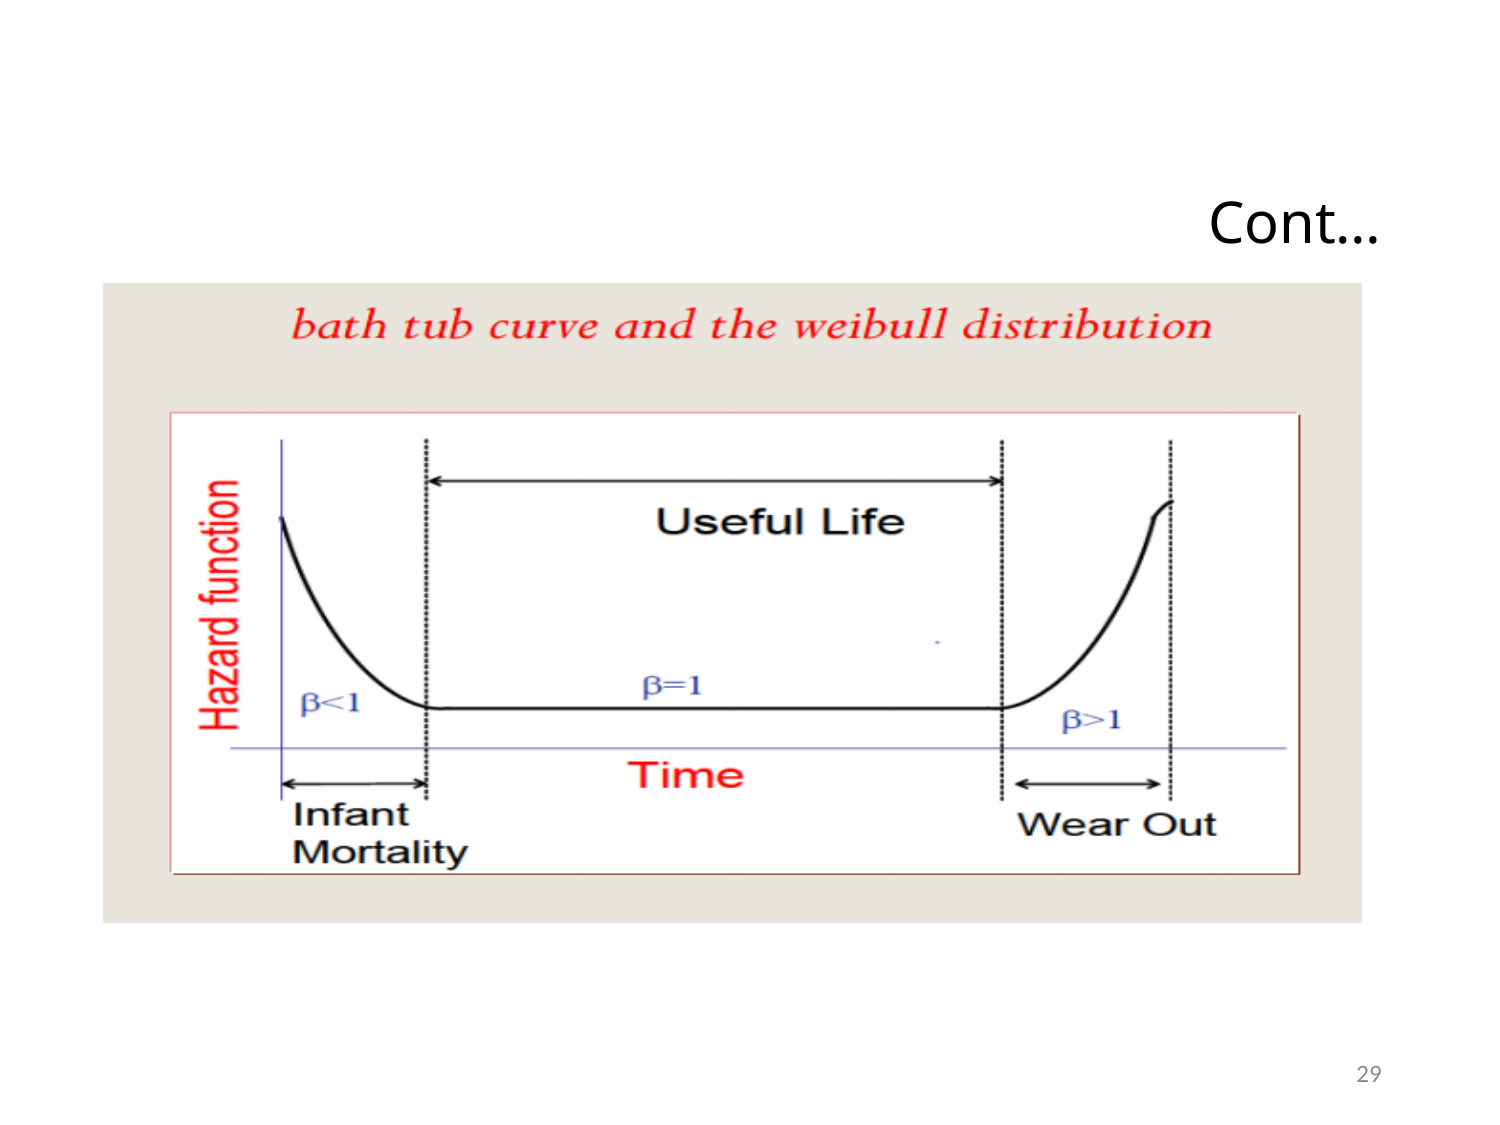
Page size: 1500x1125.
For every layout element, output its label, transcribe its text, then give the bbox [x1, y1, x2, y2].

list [103, 283, 1362, 923]
slide_number 29 [1059, 1042, 1397, 1103]
title Cont… [103, 185, 1397, 264]
